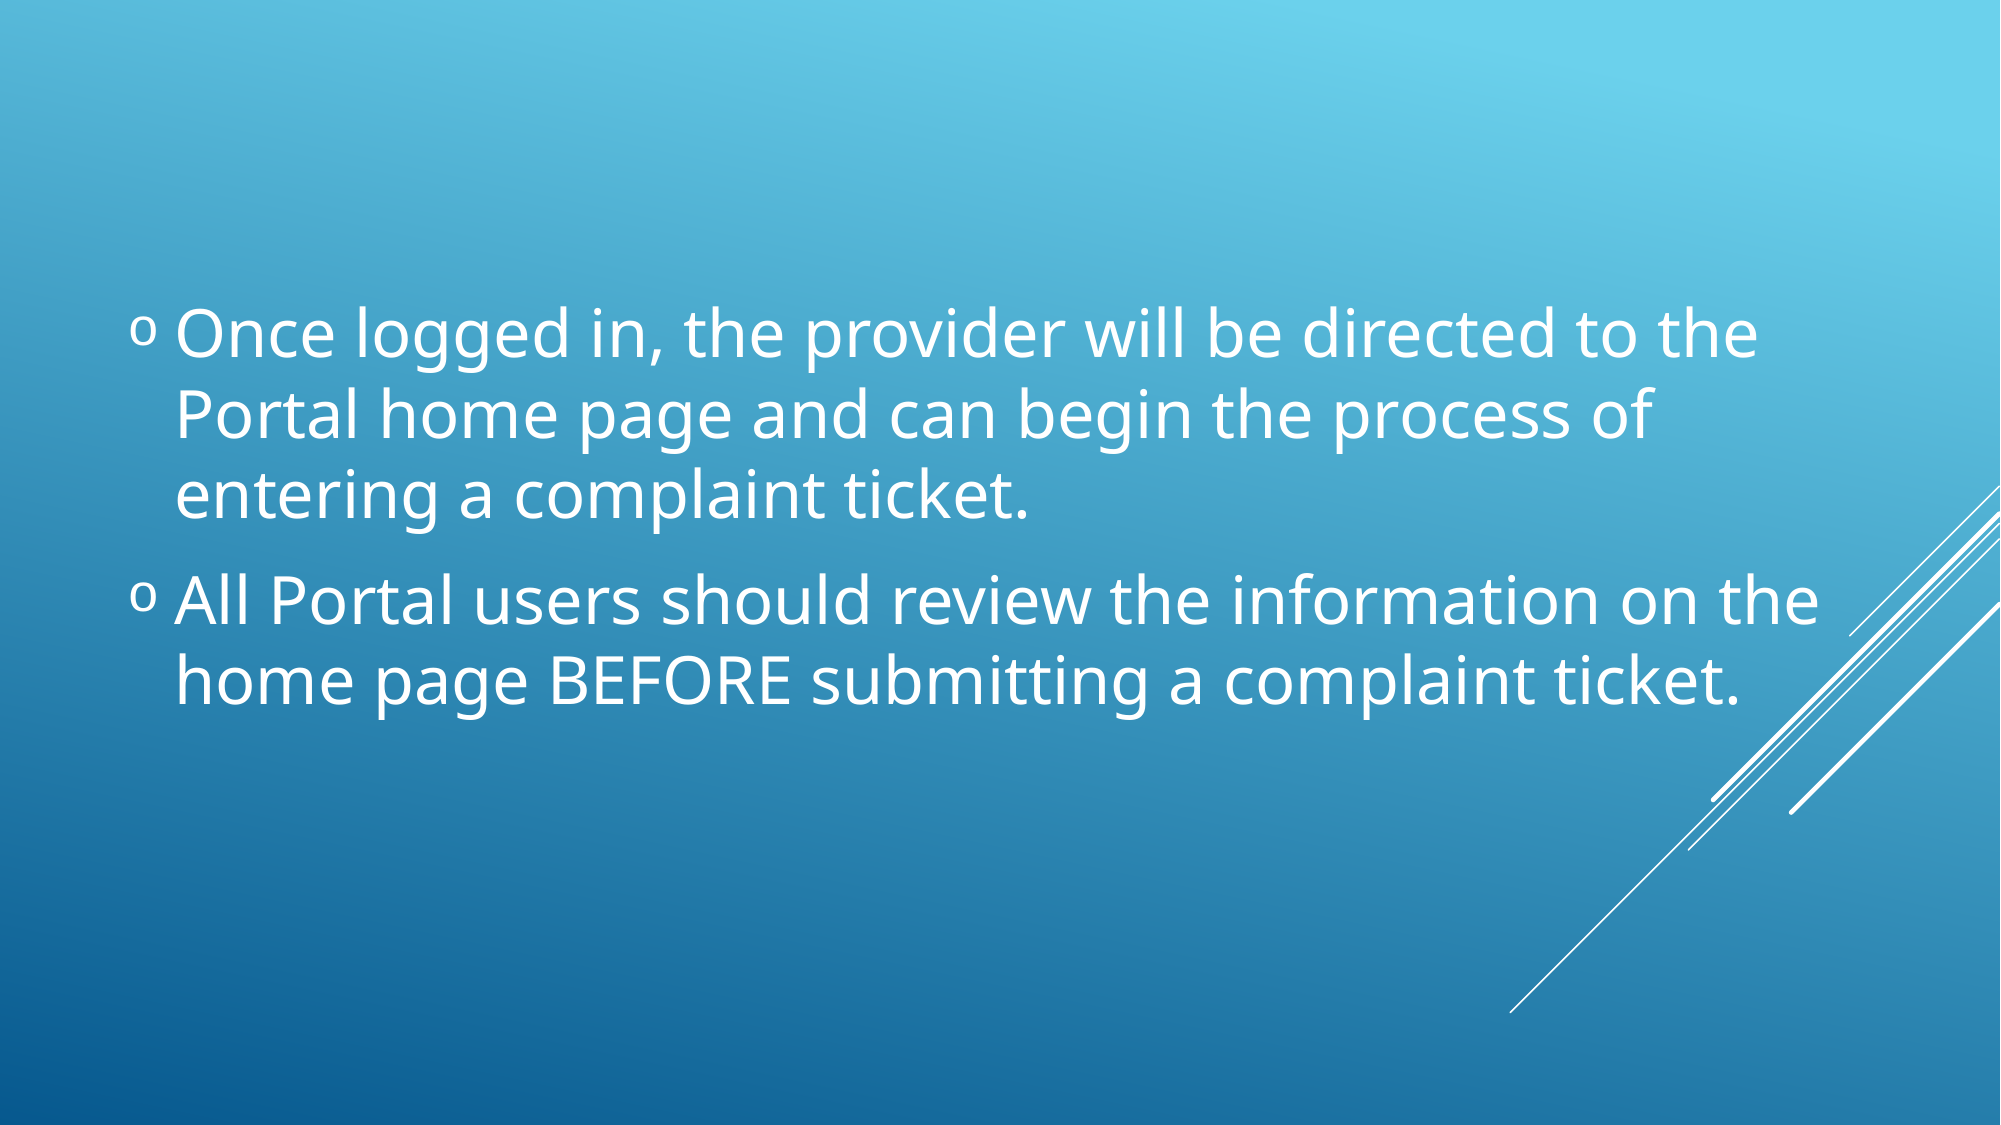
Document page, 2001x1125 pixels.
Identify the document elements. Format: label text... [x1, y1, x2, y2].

list Once logged in, the provider will be directed to the Portal home page and can begin the process of entering a complaint ticket. All Portal users should review the information on the home page BEFORE submitting a complaint ticket. [112, 17, 1871, 1063]
